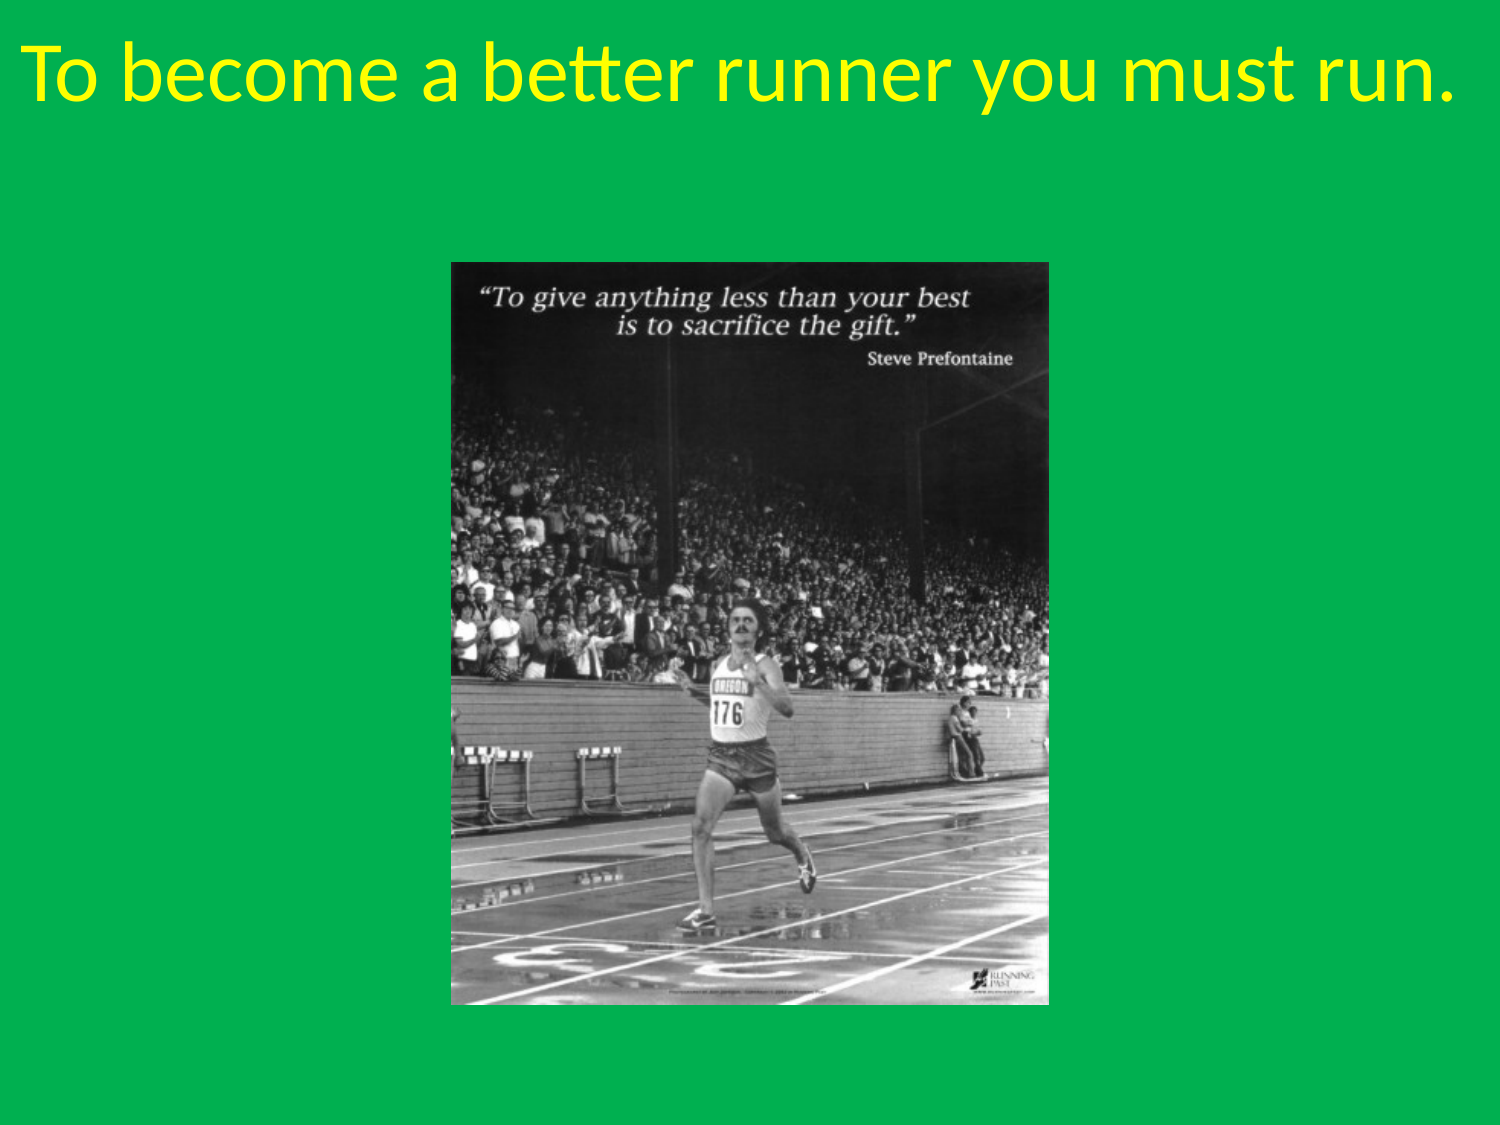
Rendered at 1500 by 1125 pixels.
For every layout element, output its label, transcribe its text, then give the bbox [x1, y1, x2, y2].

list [451, 262, 1049, 1006]
title To become a better runner you must run. [0, 0, 1500, 238]
